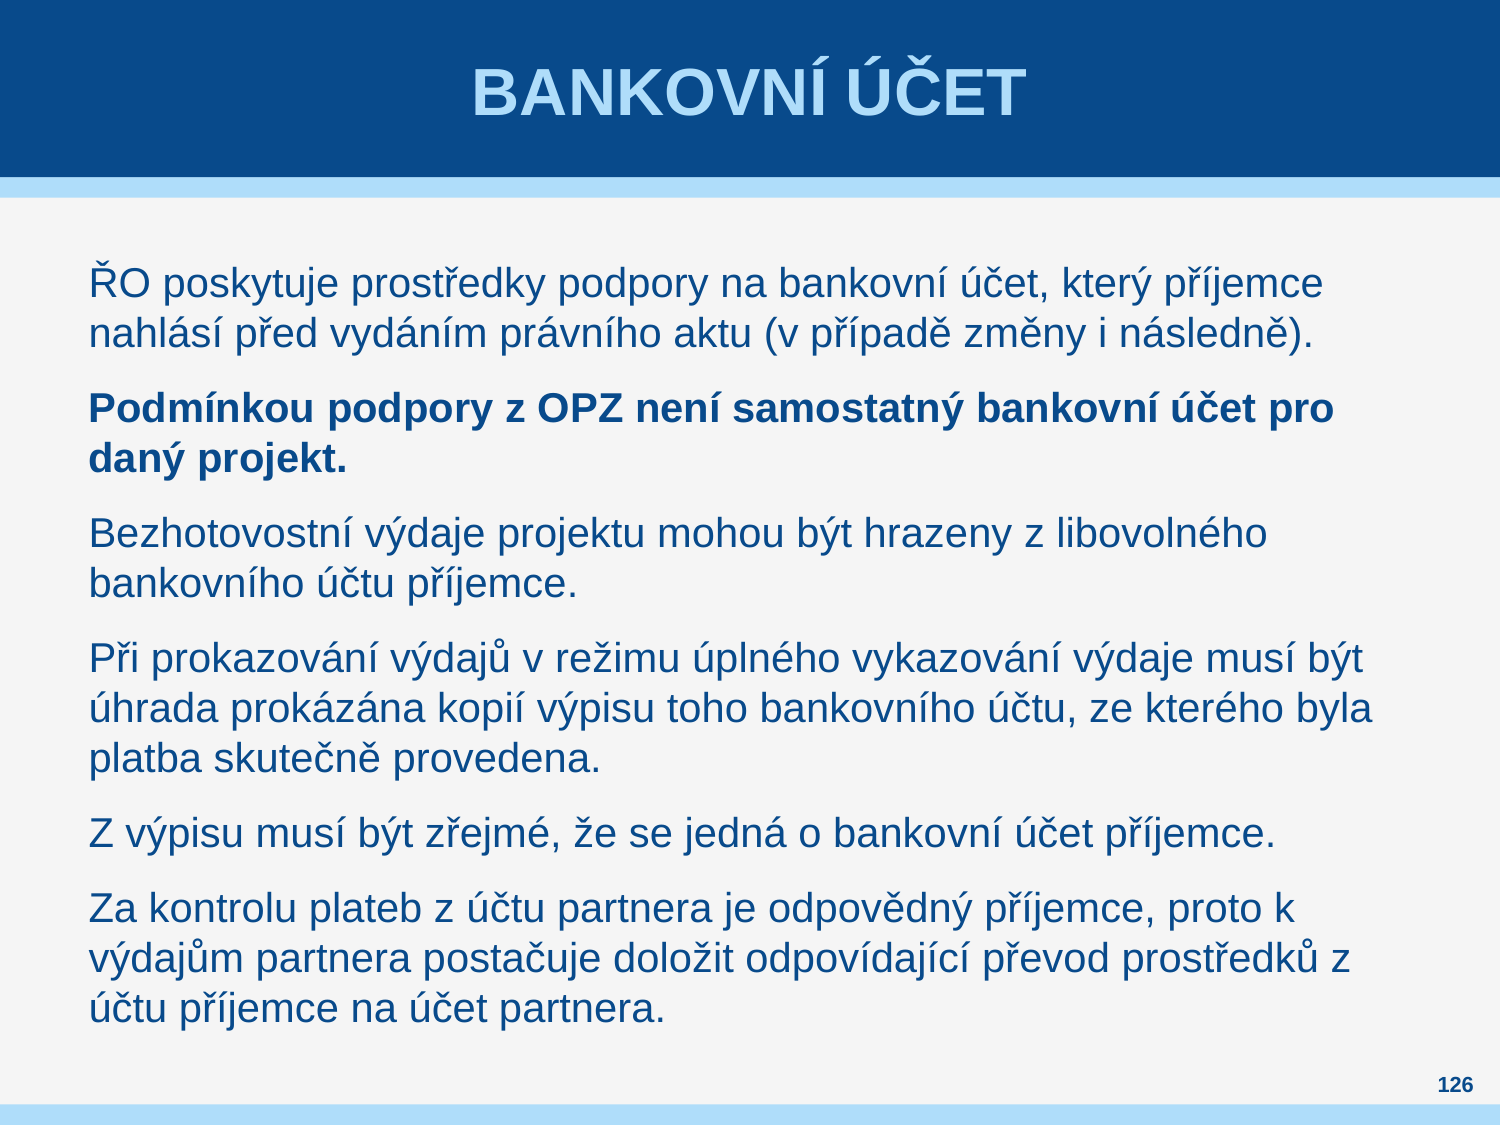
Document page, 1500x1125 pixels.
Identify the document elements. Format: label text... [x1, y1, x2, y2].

slide_number 126 [1417, 1068, 1495, 1099]
title Bankovní účet [59, 0, 1441, 178]
list ŘO poskytuje prostředky podpory na bankovní účet, který příjemce nahlásí před vydáním právního aktu (v případě změny i následně). Podmínkou podpory z OPZ není samostatný bankovní účet pro daný projekt. Bezhotovostní výdaje projektu mohou být hrazeny z libovolného bankovního účtu příjemce. Při prokazování výdajů v režimu úplného vykazování výdaje musí být úhrada prokázána kopií výpisu toho bankovního účtu, ze kterého byla platba skutečně provedena. Z výpisu musí být zřejmé, že se jedná o bankovní účet příjemce. Za kontrolu plateb z účtu partnera je odpovědný příjemce, proto k výdajům partnera postačuje doložit odpovídající převod prostředků z účtu příjemce na účet partnera. [88, 255, 1412, 964]
